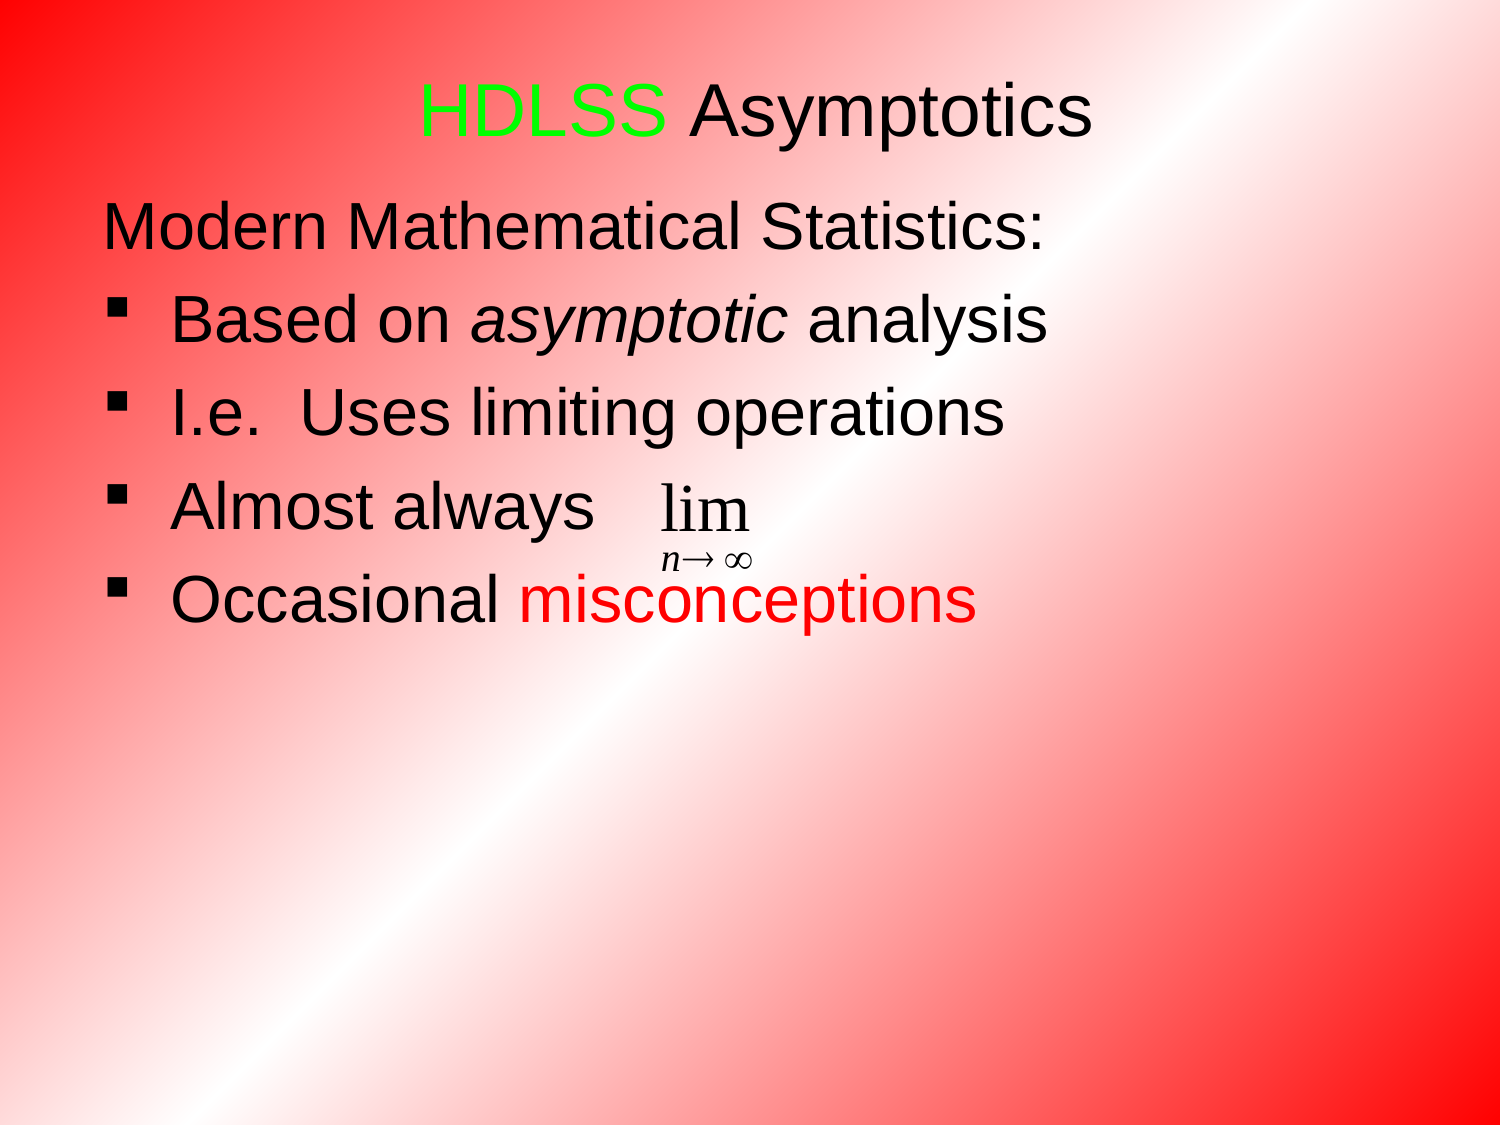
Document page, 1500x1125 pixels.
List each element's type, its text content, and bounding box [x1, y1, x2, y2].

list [649, 462, 765, 589]
title HDLSS Asymptotics [50, 24, 1463, 188]
list Modern Mathematical Statistics: Based on asymptotic analysis I.e. Uses limiting operations Almost always Occasional misconceptions [87, 174, 1409, 1013]
